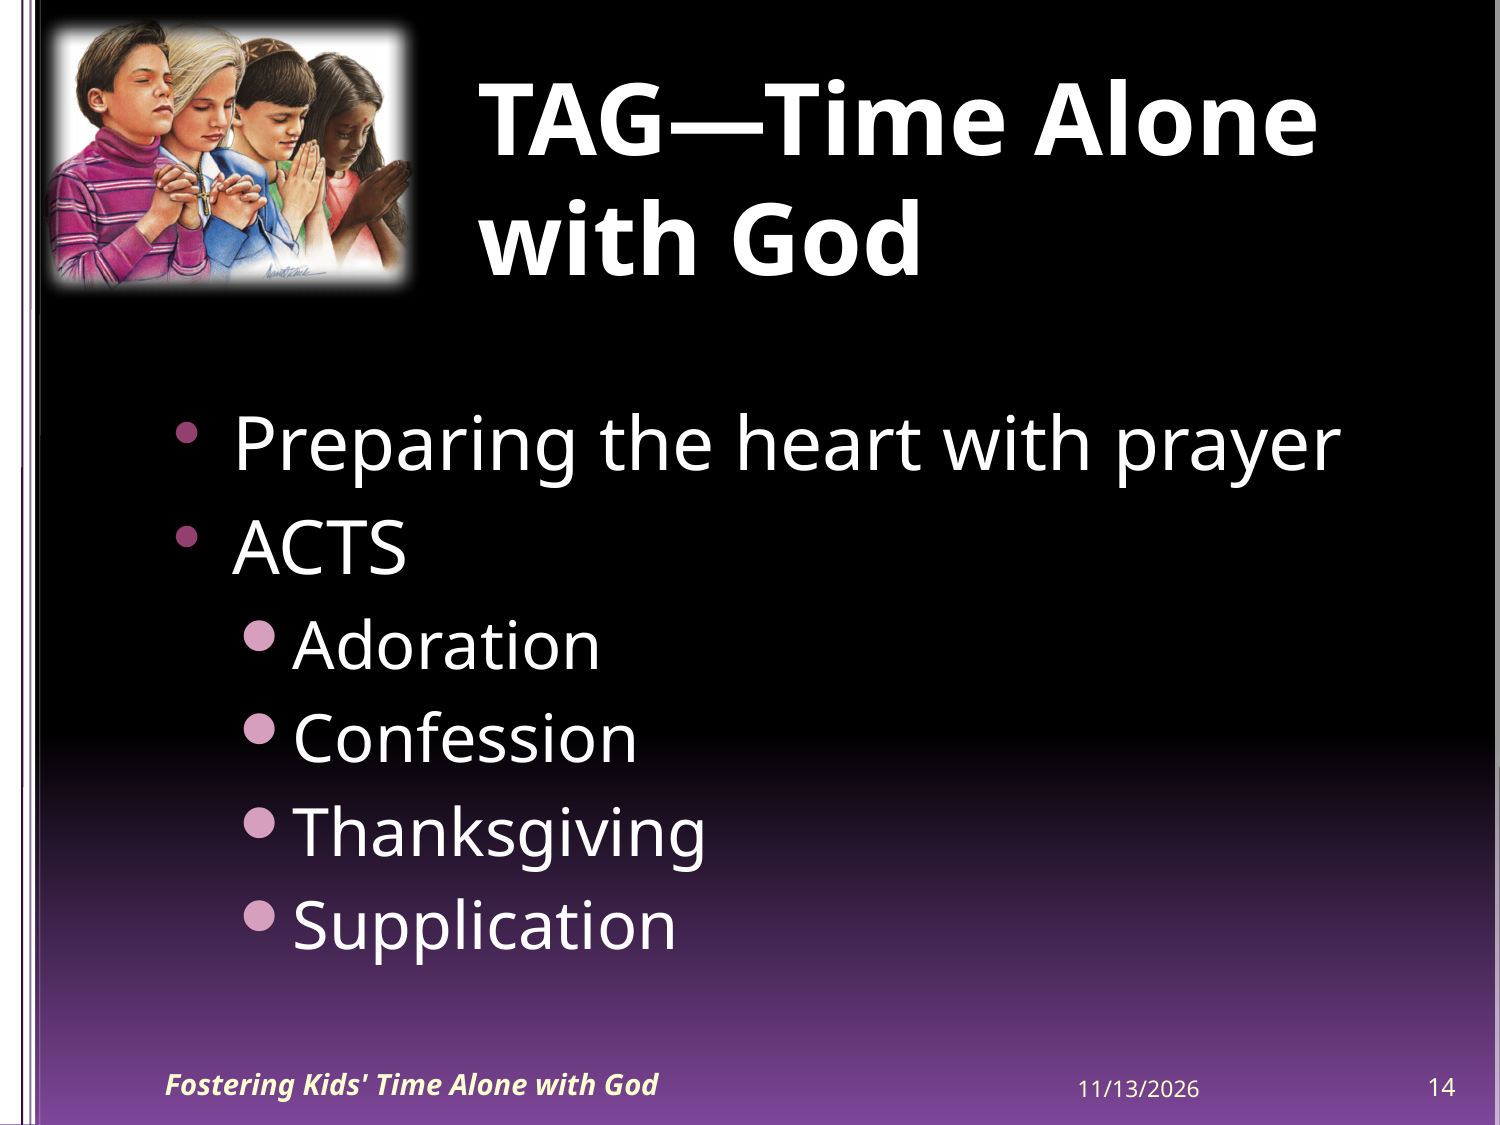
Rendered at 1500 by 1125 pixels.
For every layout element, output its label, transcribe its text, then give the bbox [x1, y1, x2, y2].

title TAG—Time Alone with God [462, 37, 1450, 313]
footer Fostering Kids' Time Alone with God [150, 1053, 1063, 1114]
list Preparing the heart with prayer ACTS Adoration Confession Thanksgiving Supplication [150, 387, 1425, 1053]
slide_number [1063, 1053, 1412, 1114]
picture [48, 23, 411, 289]
slide_number 14 [1412, 1053, 1488, 1114]
